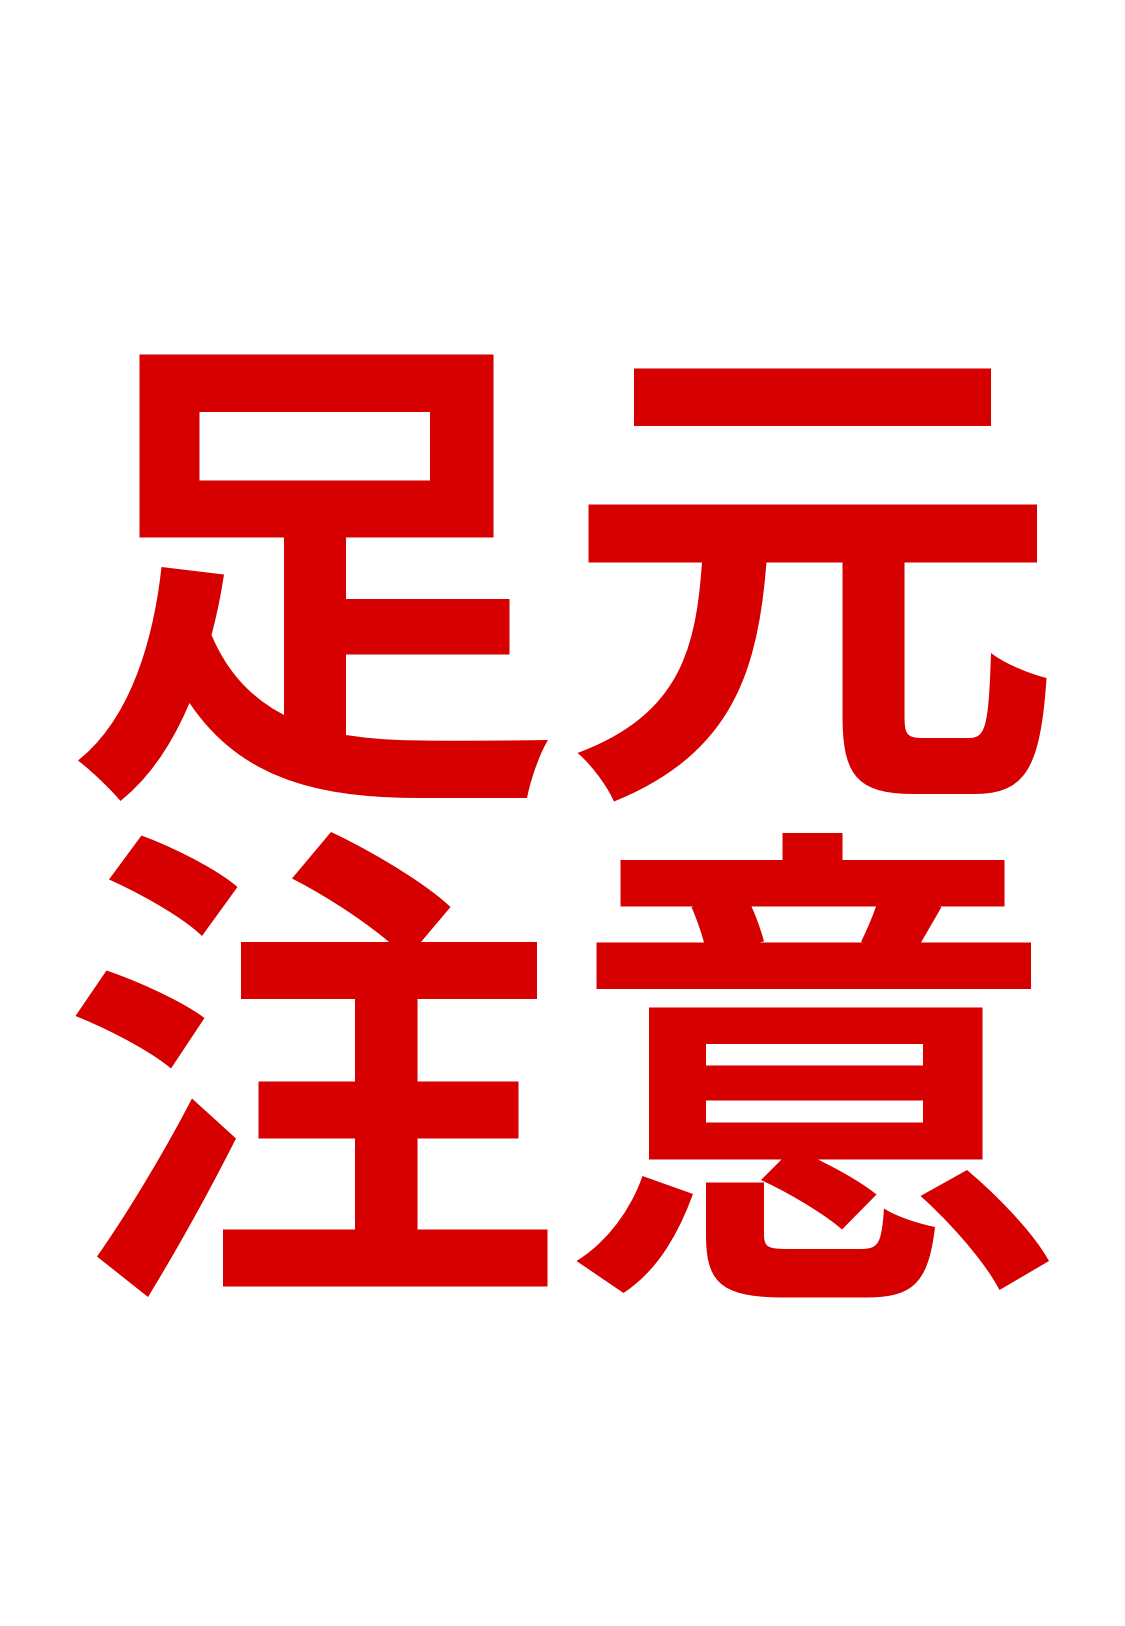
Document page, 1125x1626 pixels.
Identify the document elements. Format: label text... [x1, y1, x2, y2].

text_box 足元注意 [1, 351, 1125, 1367]
